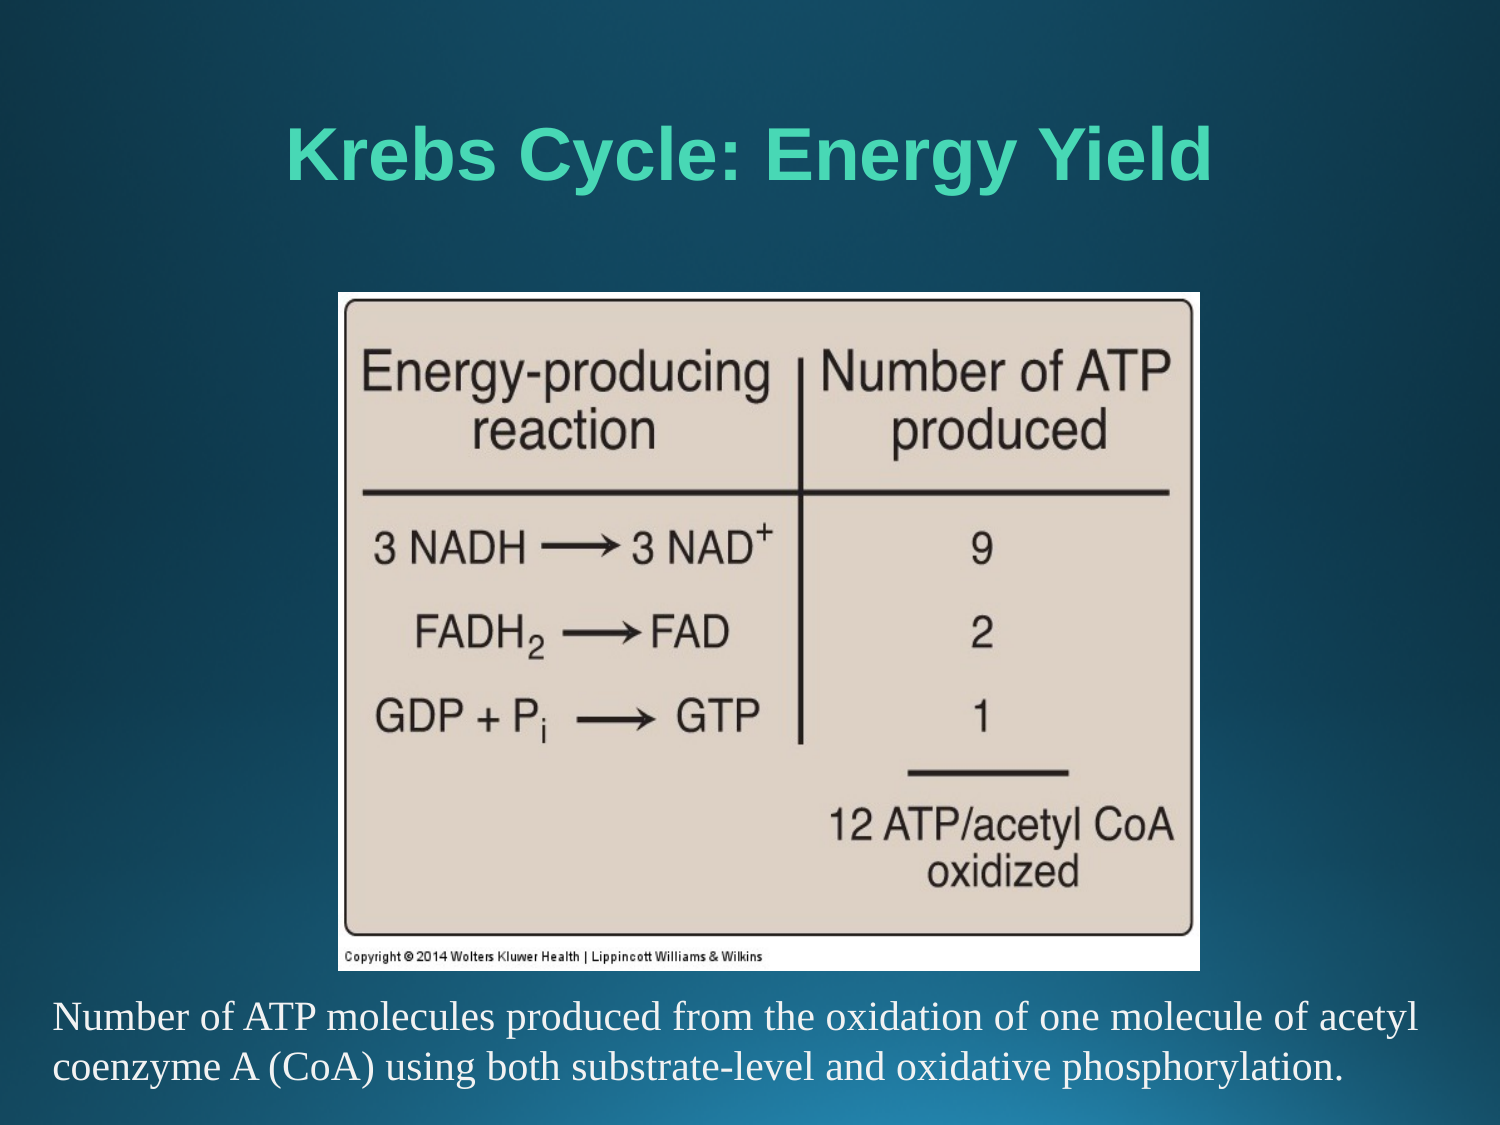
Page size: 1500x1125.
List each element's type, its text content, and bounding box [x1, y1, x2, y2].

title Krebs Cycle: Energy Yield [62, 50, 1438, 263]
text_box Number of ATP molecules produced from the oxidation of one molecule of acetyl coenzyme A (CoA) using both substrate-level and oxidative phosphorylation. [37, 981, 1500, 1096]
picture [0, 0, 1500, 1125]
